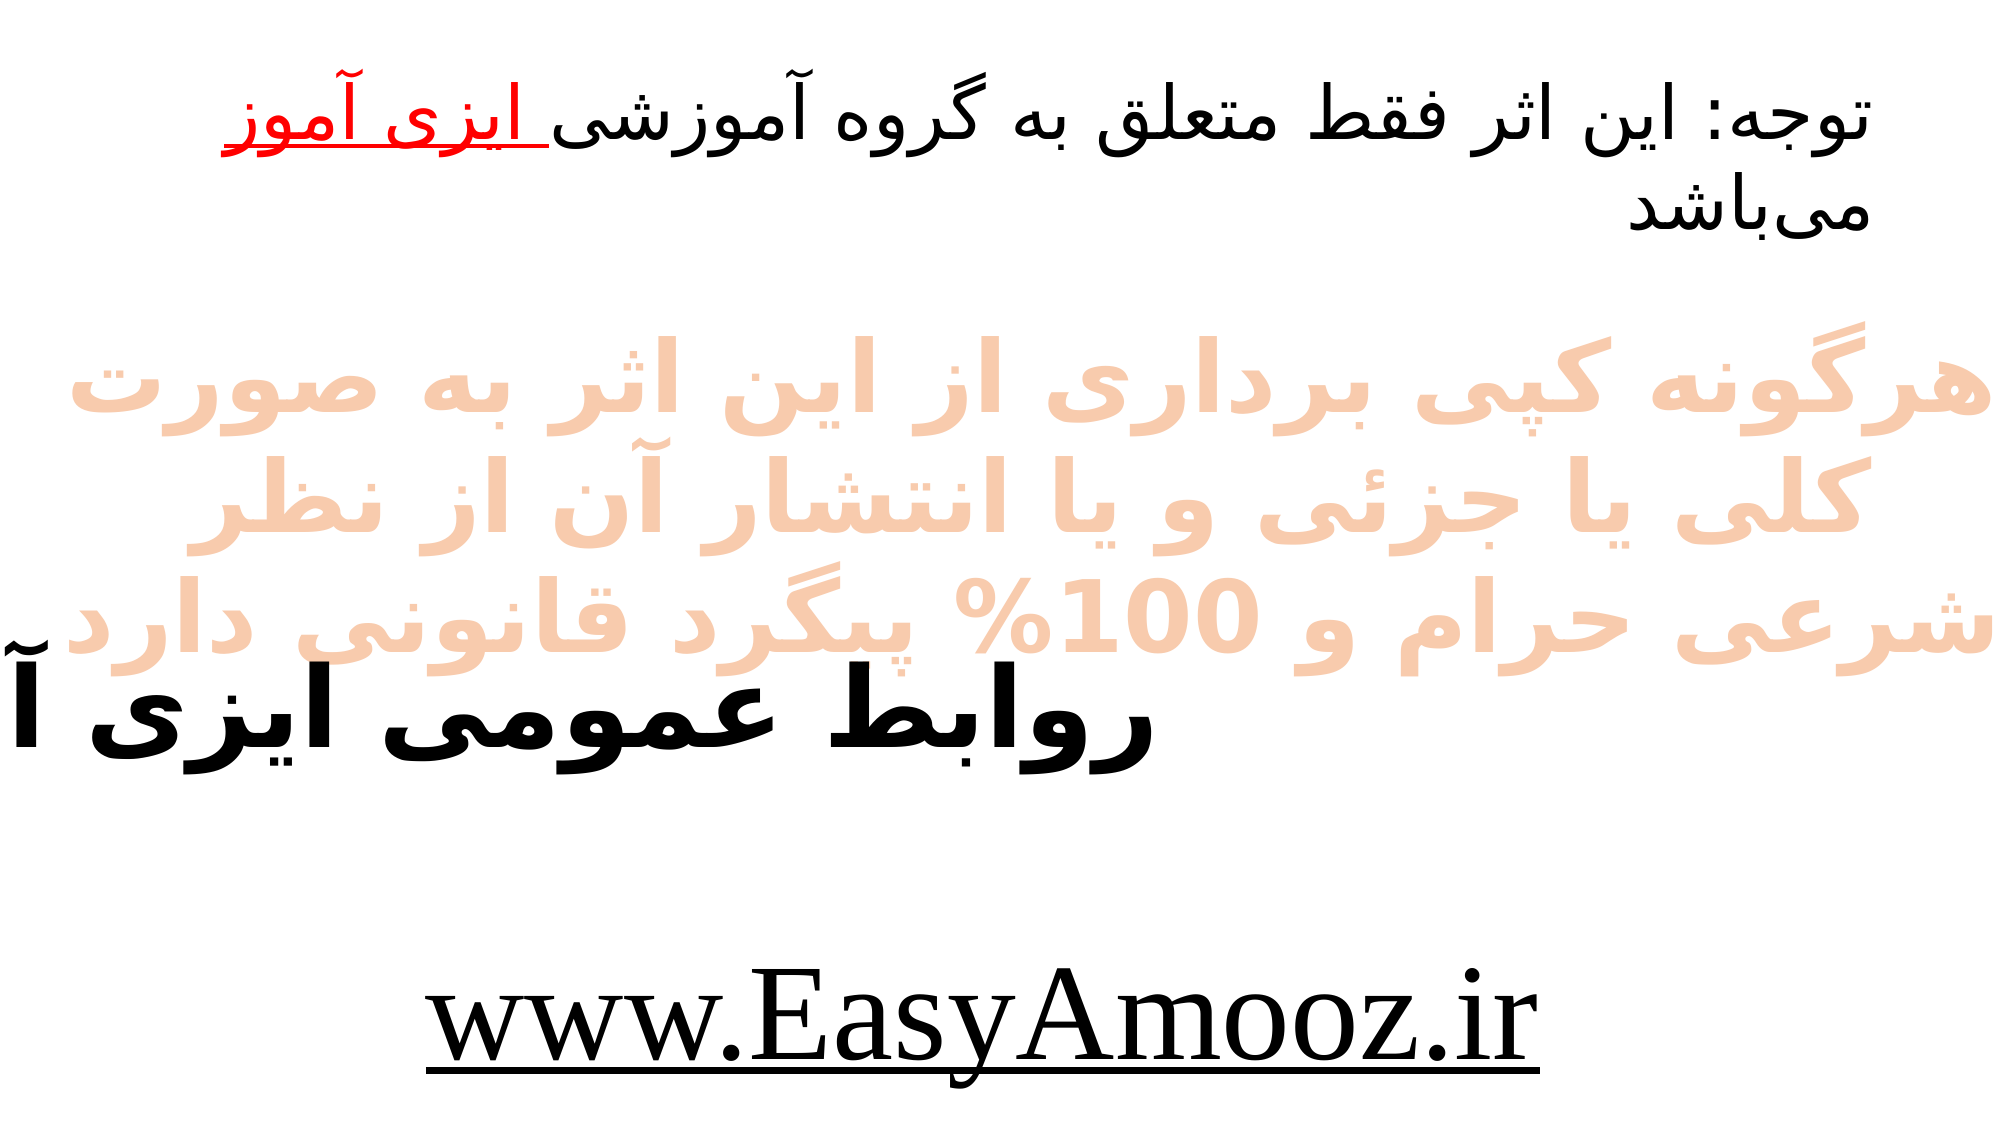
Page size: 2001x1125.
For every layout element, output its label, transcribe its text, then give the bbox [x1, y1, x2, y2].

text_box هرگونه کپی برداری از این اثر به صورت کلی یا جزئی و یا انتشار آن از نظر شرعی حرام و 100% پیگرد قانونی دارد [41, 305, 2000, 680]
text_box www.EasyAmooz.ir [174, 914, 1825, 1095]
text_box توجه: این اثر فقط متعلق به گروه آموزشی ایزی آموز می‌باشد [100, 57, 1890, 252]
text_box روابط عمومی ایزی آموز [0, 627, 1175, 778]
